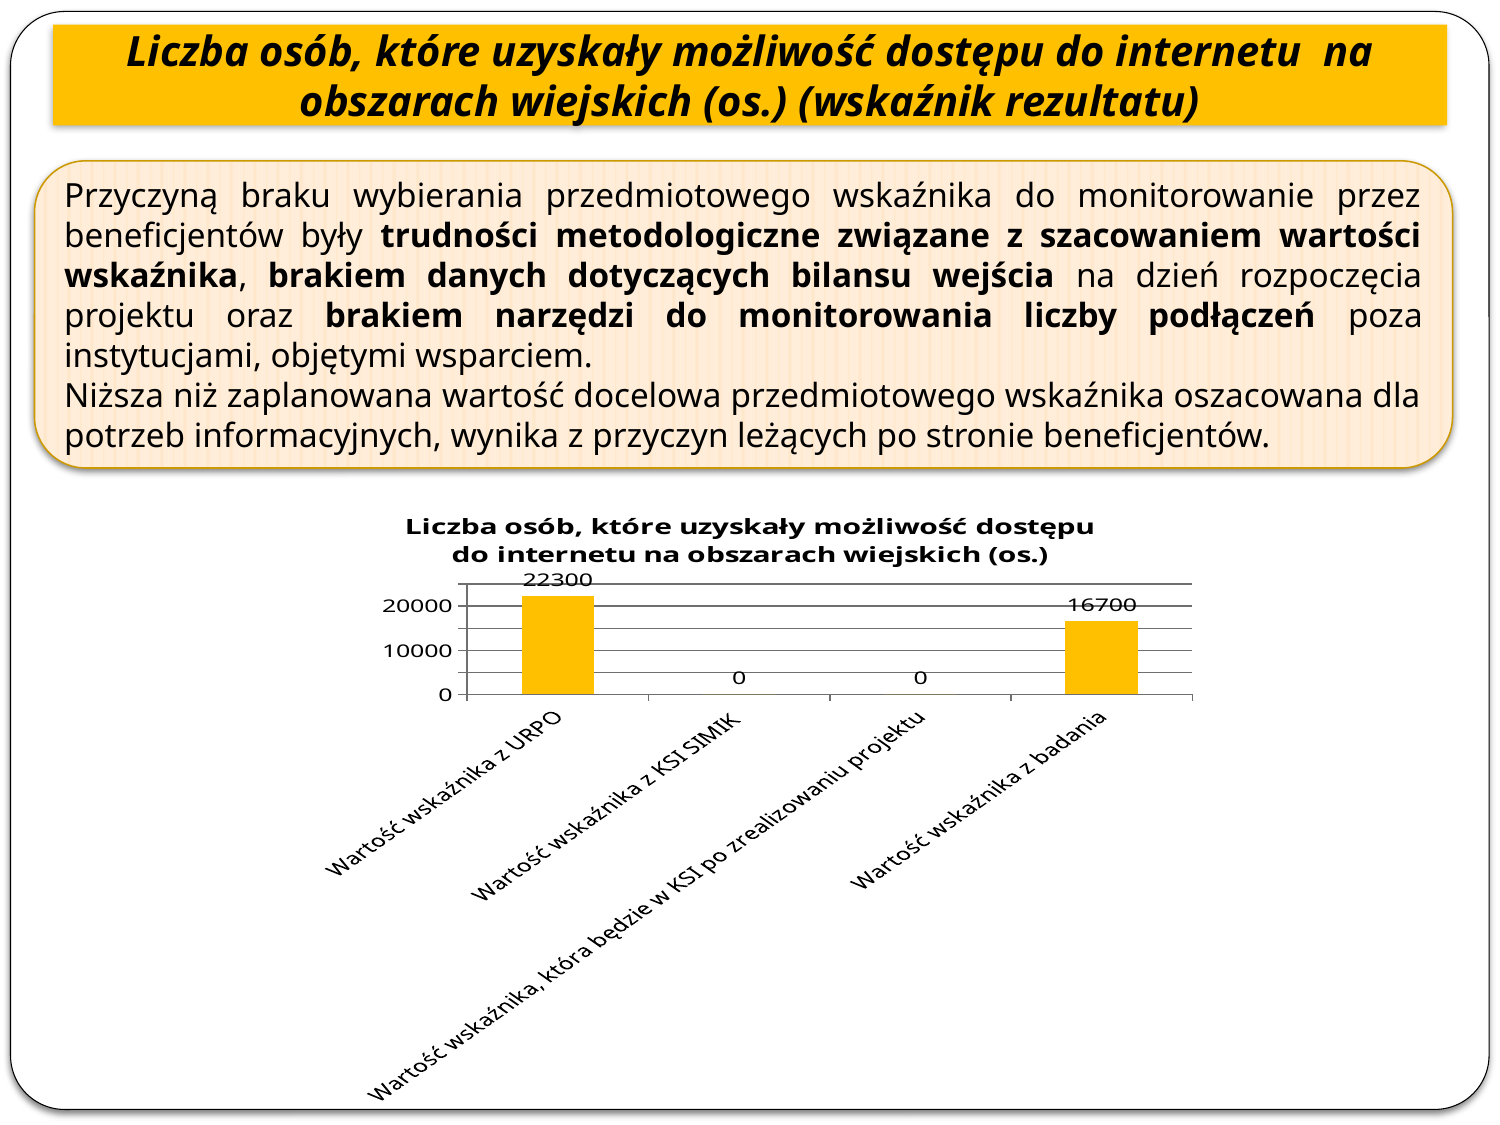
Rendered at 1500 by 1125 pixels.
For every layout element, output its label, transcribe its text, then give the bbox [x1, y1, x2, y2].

text_box Liczba osób, które uzyskały możliwość dostępu do internetu na obszarach wiejskich (os.) (wskaźnik rezultatu) [53, 24, 1448, 126]
chart [289, 491, 1212, 1108]
text_box Przyczyną braku wybierania przedmiotowego wskaźnika do monitorowanie przez beneficjentów były trudności metodologiczne związane z szacowaniem wartości wskaźnika, brakiem danych dotyczących bilansu wejścia na dzień rozpoczęcia projektu oraz brakiem narzędzi do monitorowania liczby podłączeń poza instytucjami, objętymi wsparciem. Niższa niż zaplanowana wartość docelowa przedmiotowego wskaźnika oszacowana dla potrzeb informacyjnych, wynika z przyczyn leżących po stronie beneficjentów. [33, 160, 1454, 469]
